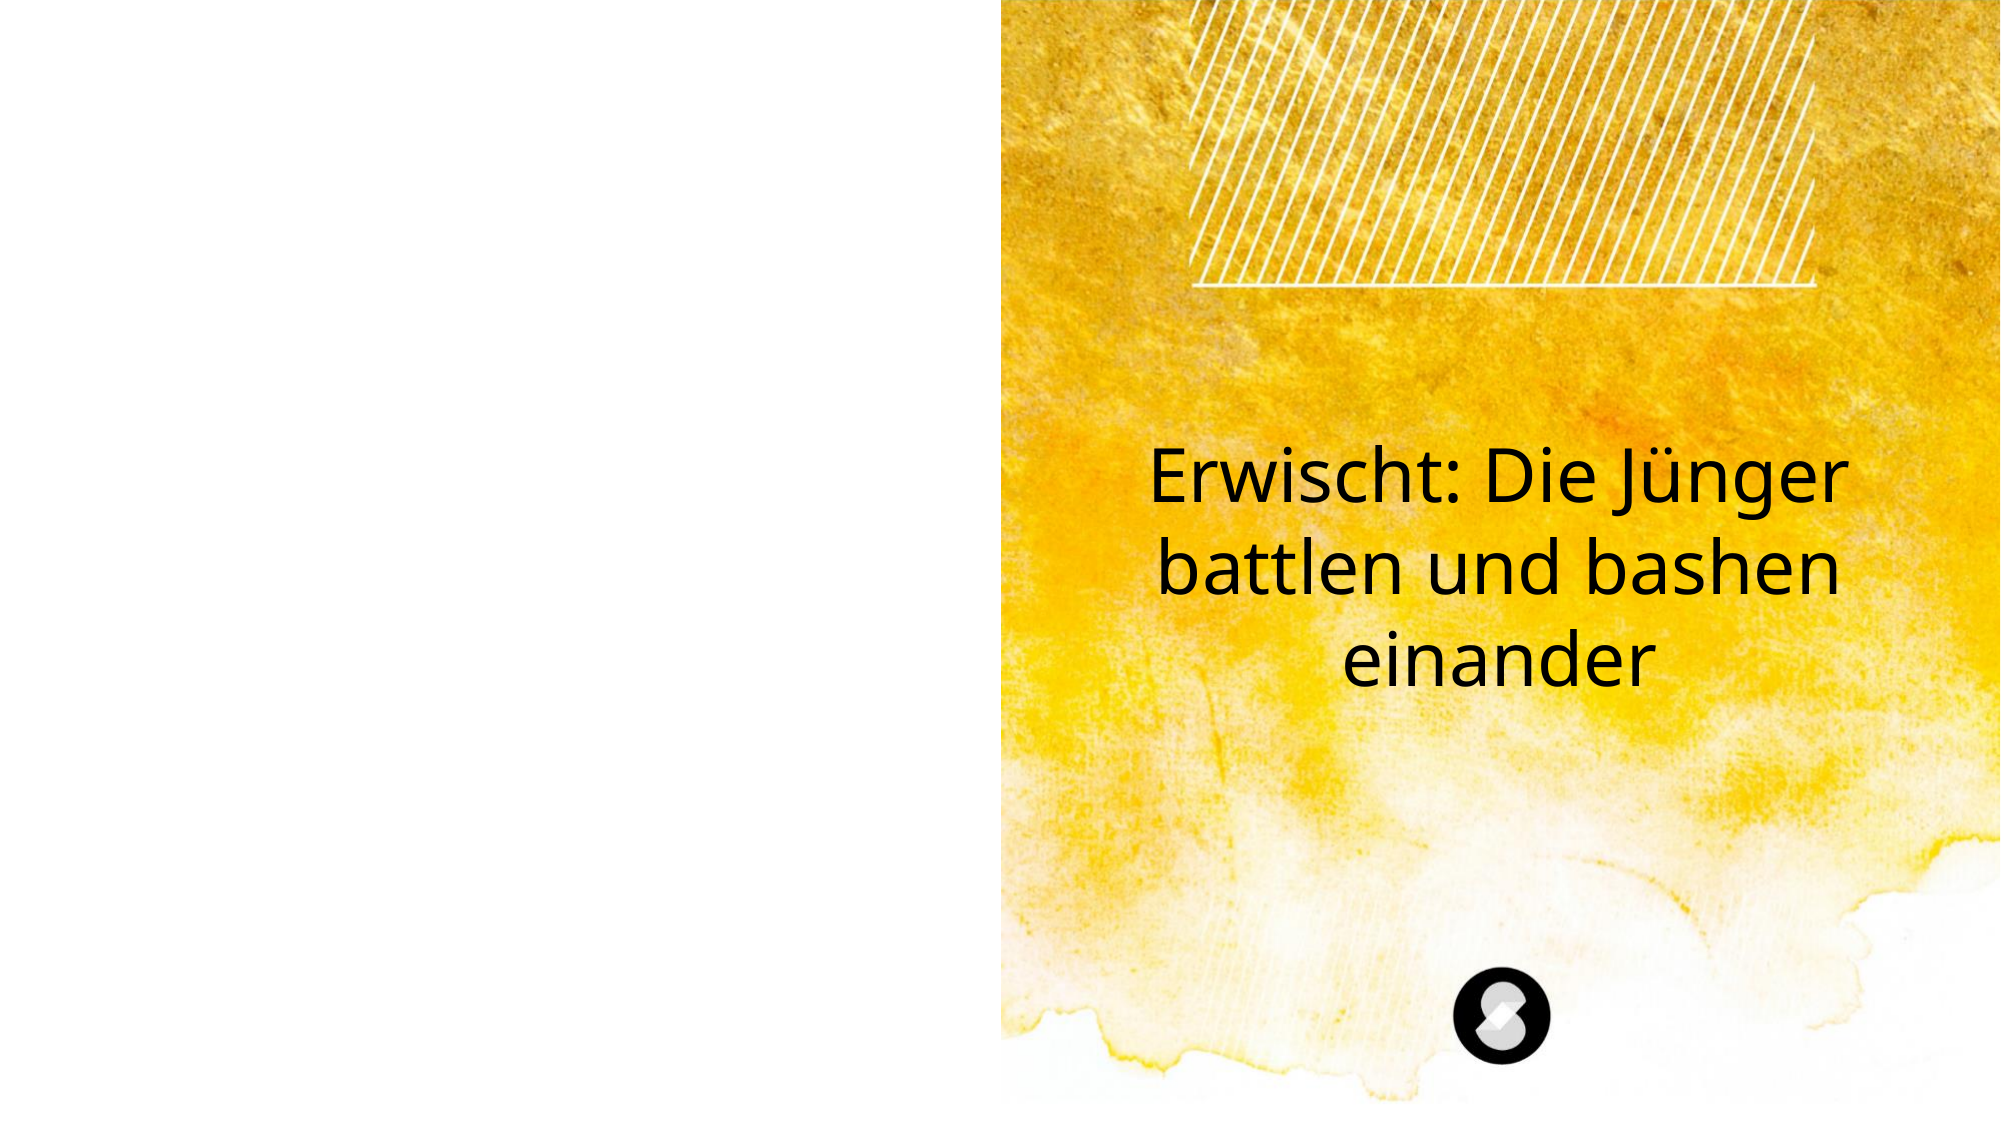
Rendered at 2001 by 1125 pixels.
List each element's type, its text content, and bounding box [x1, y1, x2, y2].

picture [1001, 0, 2001, 1125]
title Erwischt: Die Jünger battlen und bashen einander [1099, 405, 1899, 728]
